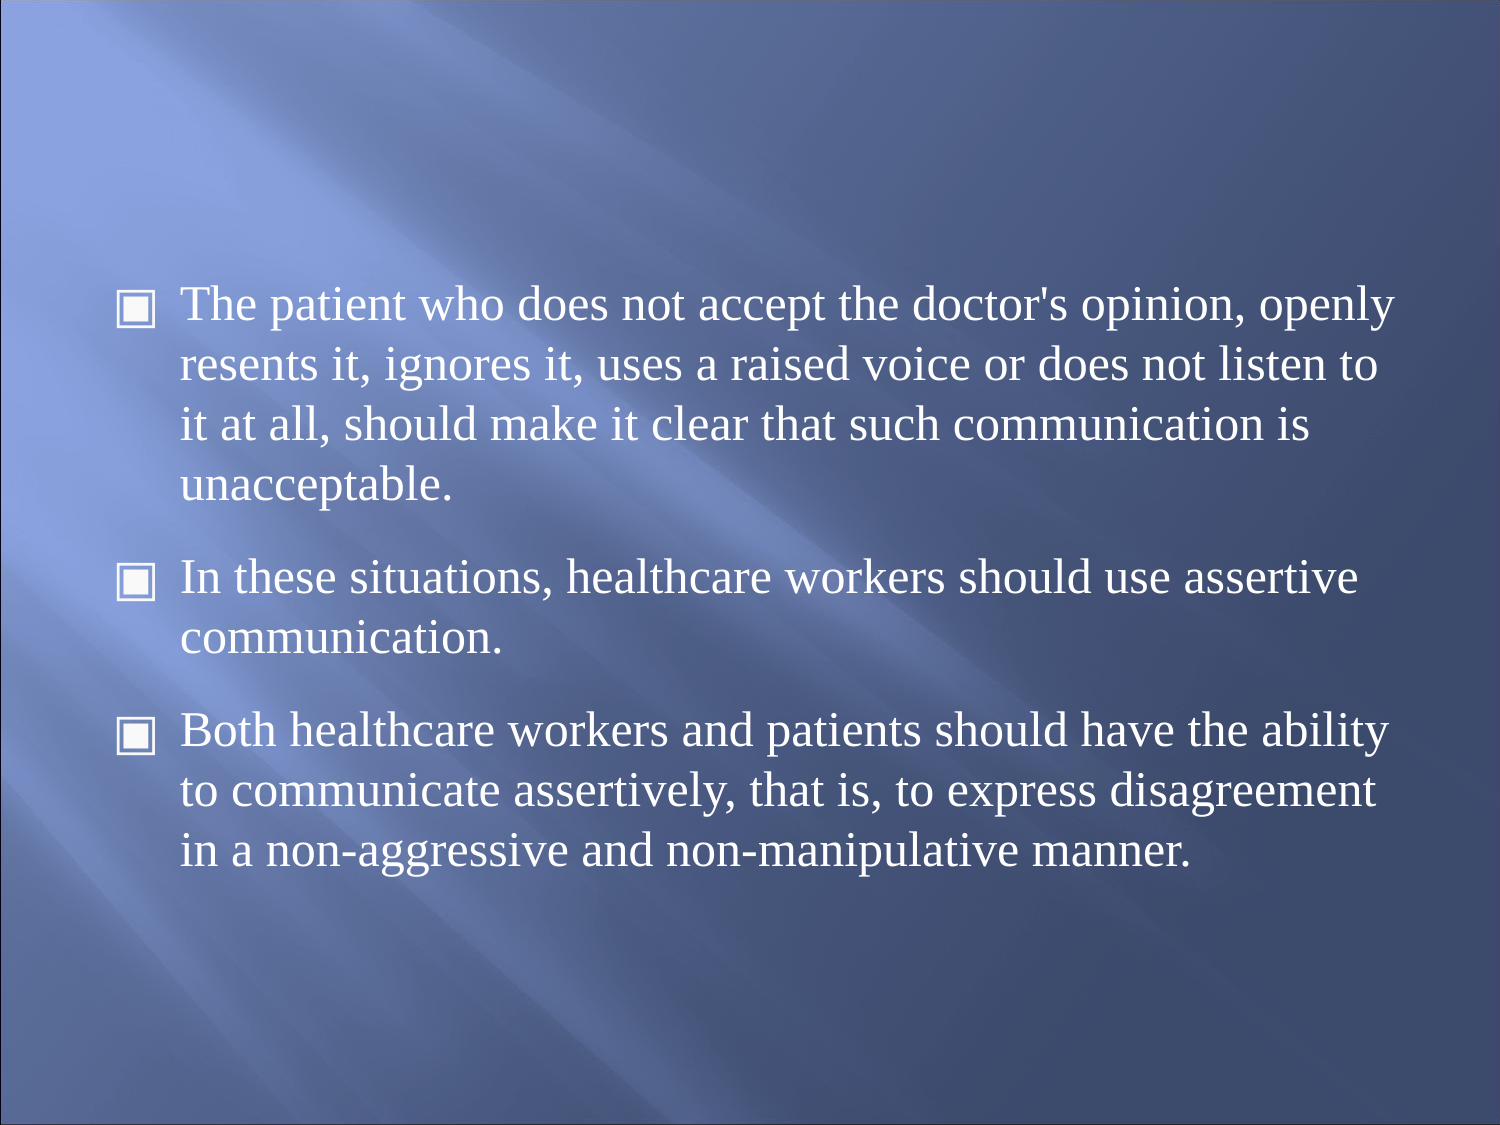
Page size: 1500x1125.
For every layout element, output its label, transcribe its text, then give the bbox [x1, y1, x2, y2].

picture [0, 0, 1500, 1125]
list The patient who does not accept the doctor's opinion, openly resents it, ignores it, uses a raised voice or does not listen to it at all, should make it clear that such communication is unacceptable. In these situations, healthcare workers should use assertive communication. Both healthcare workers and patients should have the ability to communicate assertively, that is, to express disagreement in a non-aggressive and non-manipulative manner. [75, 262, 1425, 1035]
